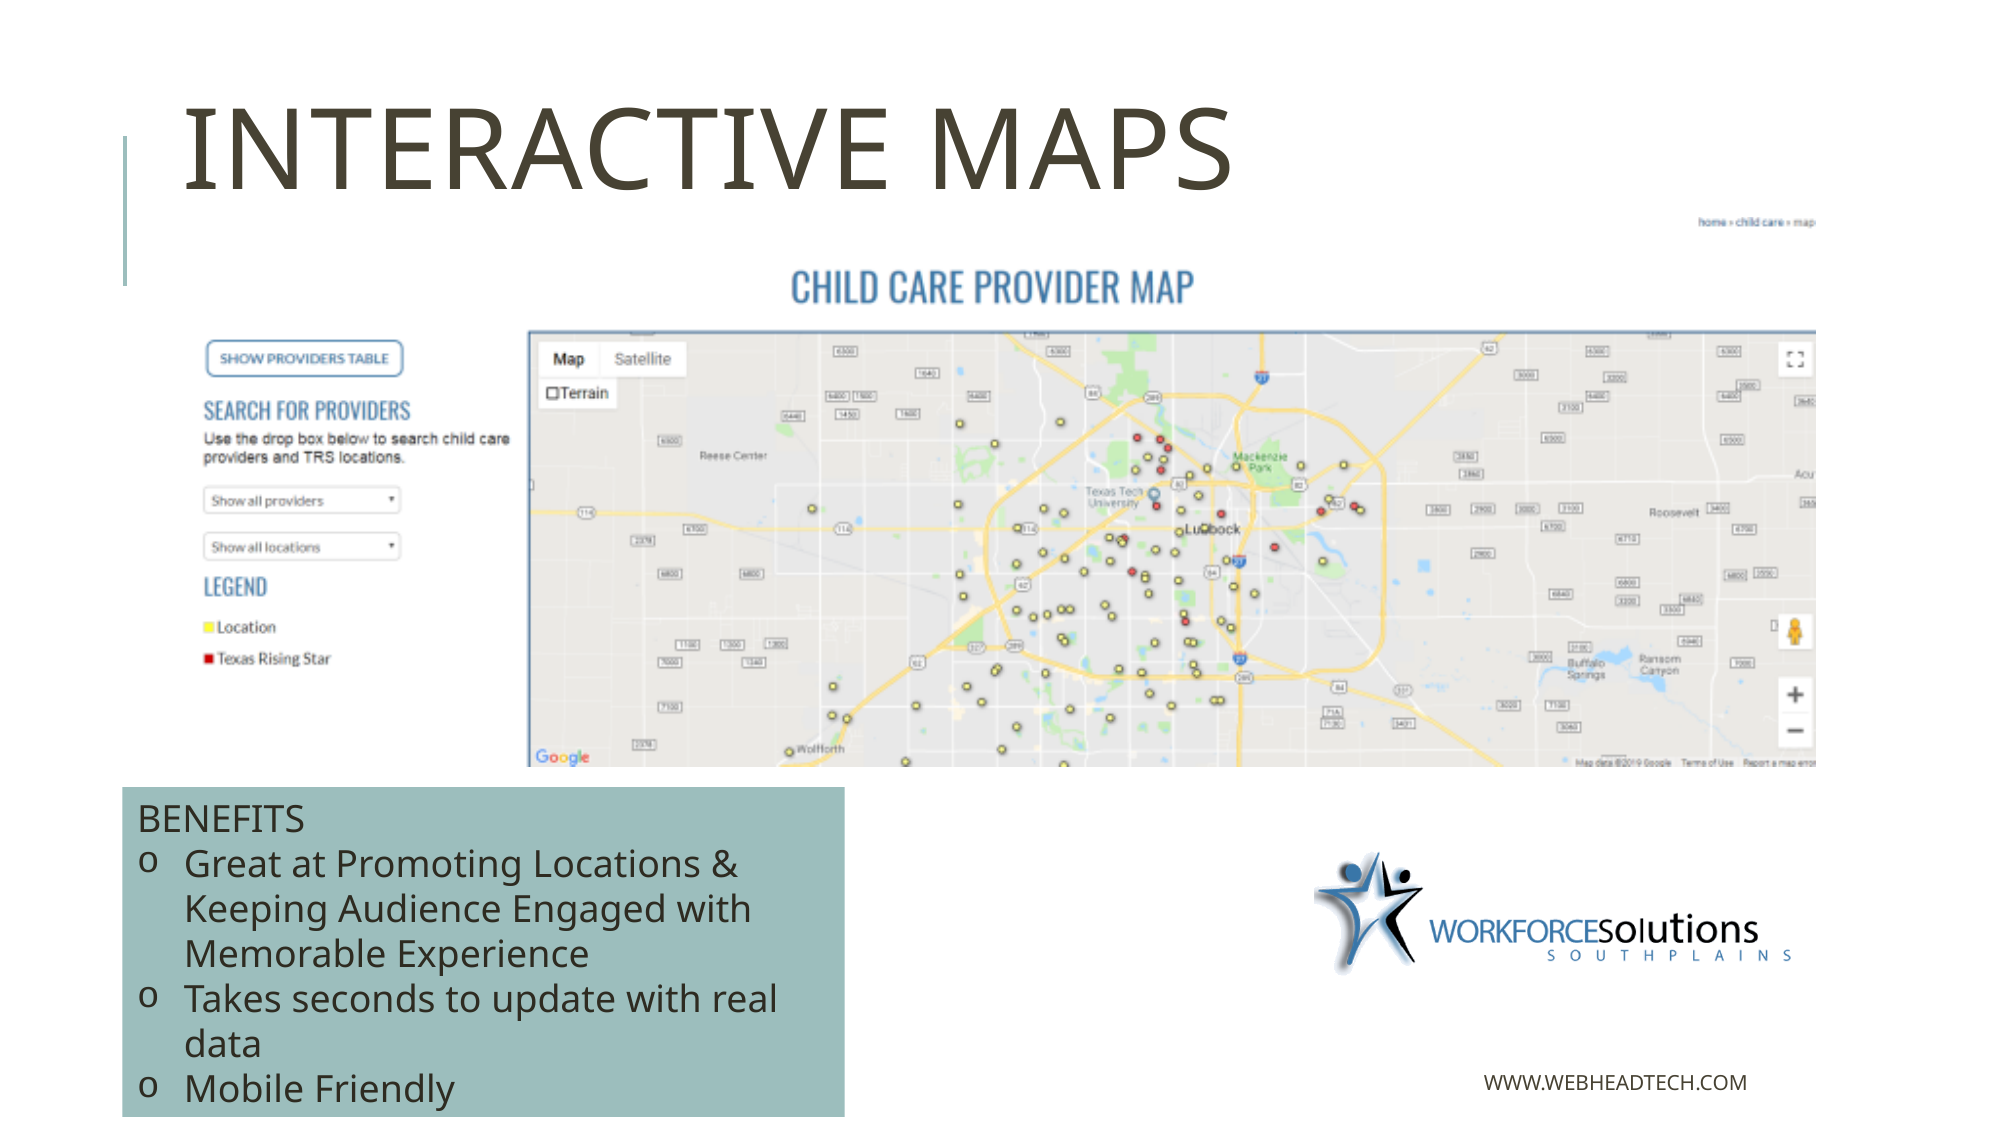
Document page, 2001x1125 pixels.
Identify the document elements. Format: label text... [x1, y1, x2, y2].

footer www.webheadtech.com [845, 1061, 1763, 1107]
picture [184, 216, 1816, 767]
picture [1283, 829, 1816, 1003]
text_box BENEFITS Great at Promoting Locations & Keeping Audience Engaged with Memorable Experience Takes seconds to update with real data Mobile Friendly [122, 787, 845, 1117]
title INTERACTIVE MAPS [168, 96, 1763, 342]
